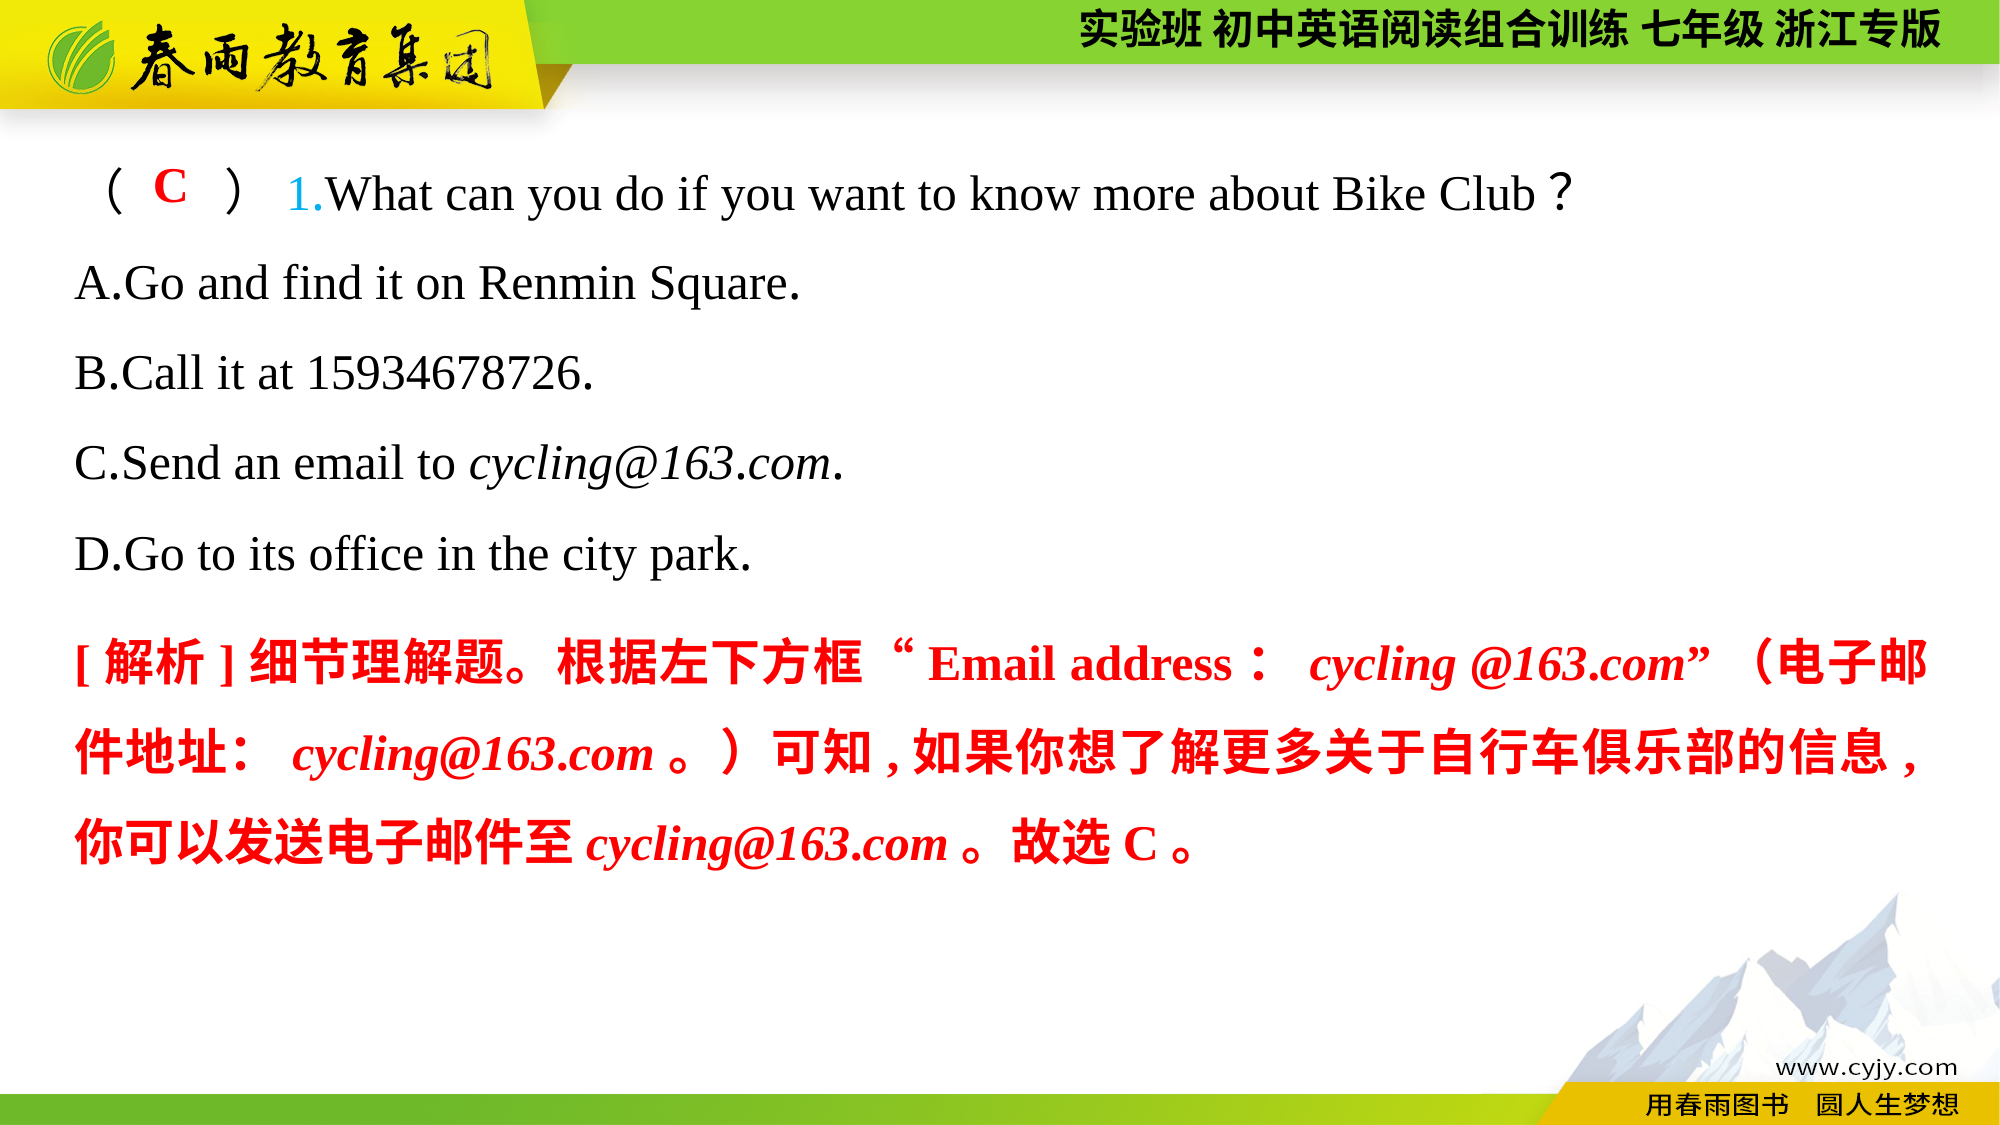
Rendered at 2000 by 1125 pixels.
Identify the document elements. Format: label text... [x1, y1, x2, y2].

text_box [解析]细节理解题。根据左下方框“Email address：cycling @163.com”（电子邮件地址：cycling@163.com。）可知,如果你想了解更多关于自行车俱乐部的信息,你可以发送电子邮件至cycling@163.com。故选C。 [59, 593, 1944, 879]
text_box C [138, 144, 204, 220]
picture [0, 0, 2000, 1125]
list （ ）1.What can you do if you want to know more about Bike Club？ A.Go and find it on Renmin Square. B.Call it at 15934678726. C.Send an email to cycling@163.com. D.Go to its office in the city park. [59, 122, 1944, 581]
